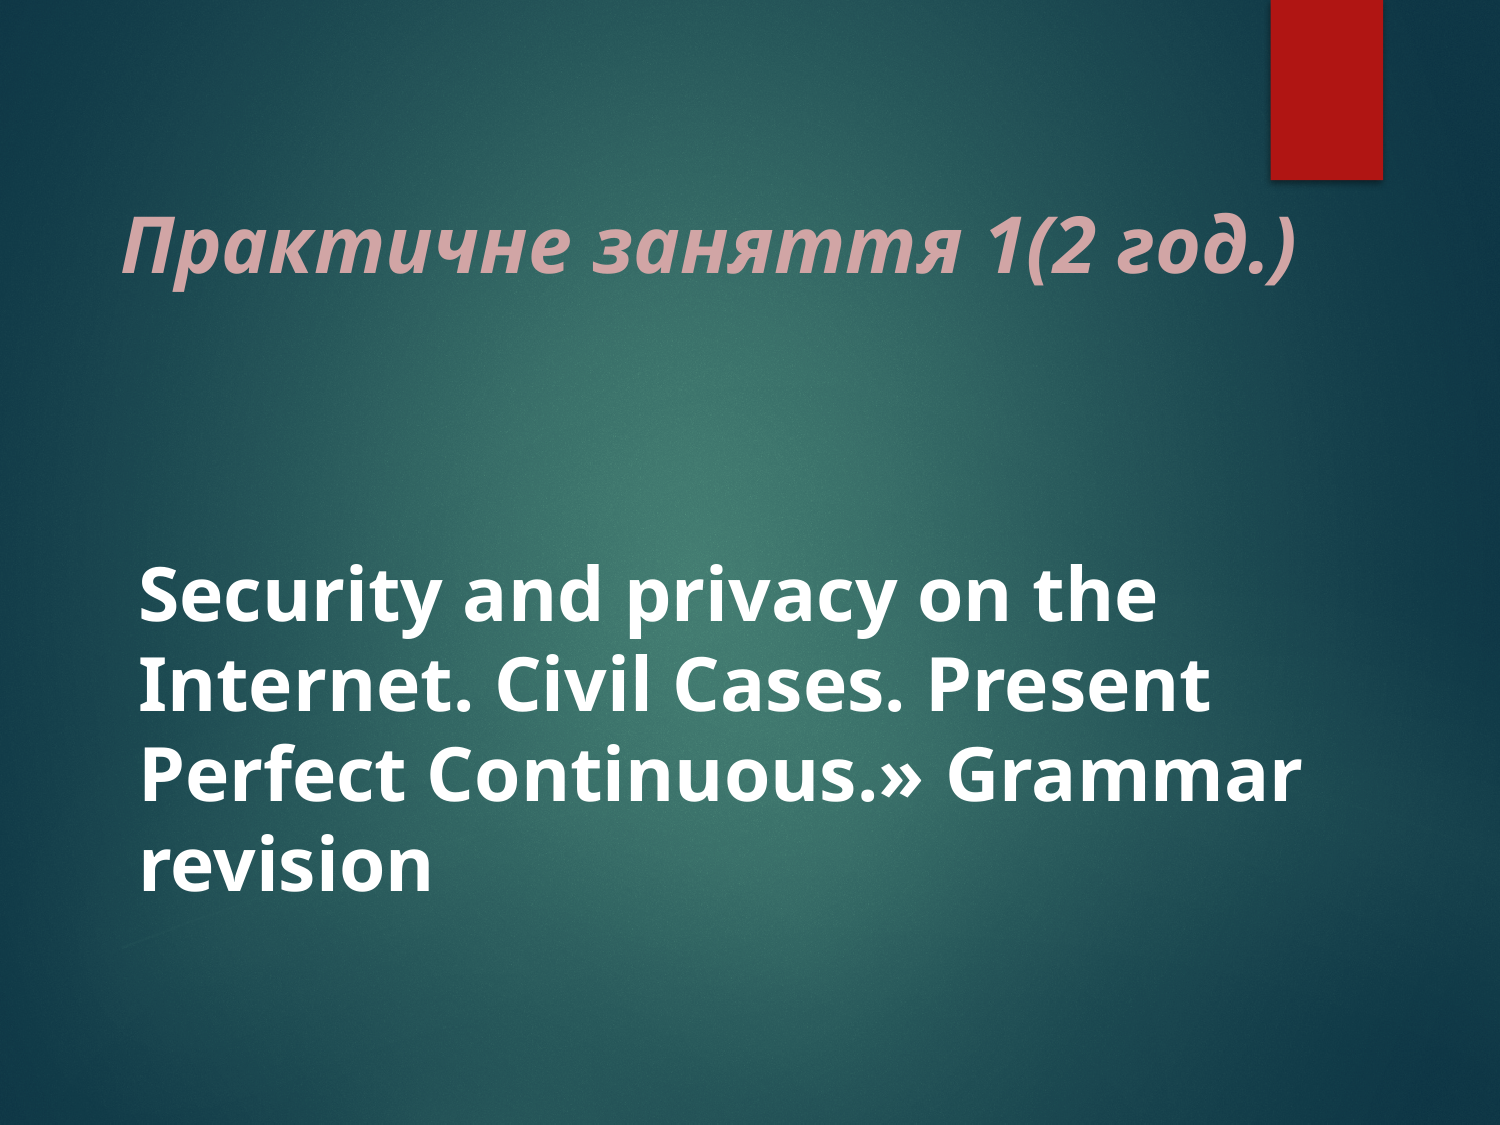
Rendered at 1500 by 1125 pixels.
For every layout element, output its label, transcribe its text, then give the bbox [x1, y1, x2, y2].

list Security and privacy on the Internet. Civil Cases. Present Perfect Continuous.» Grammar revision [117, 539, 1343, 886]
title Практичне заняття 1(2 год.) [105, 187, 1331, 375]
